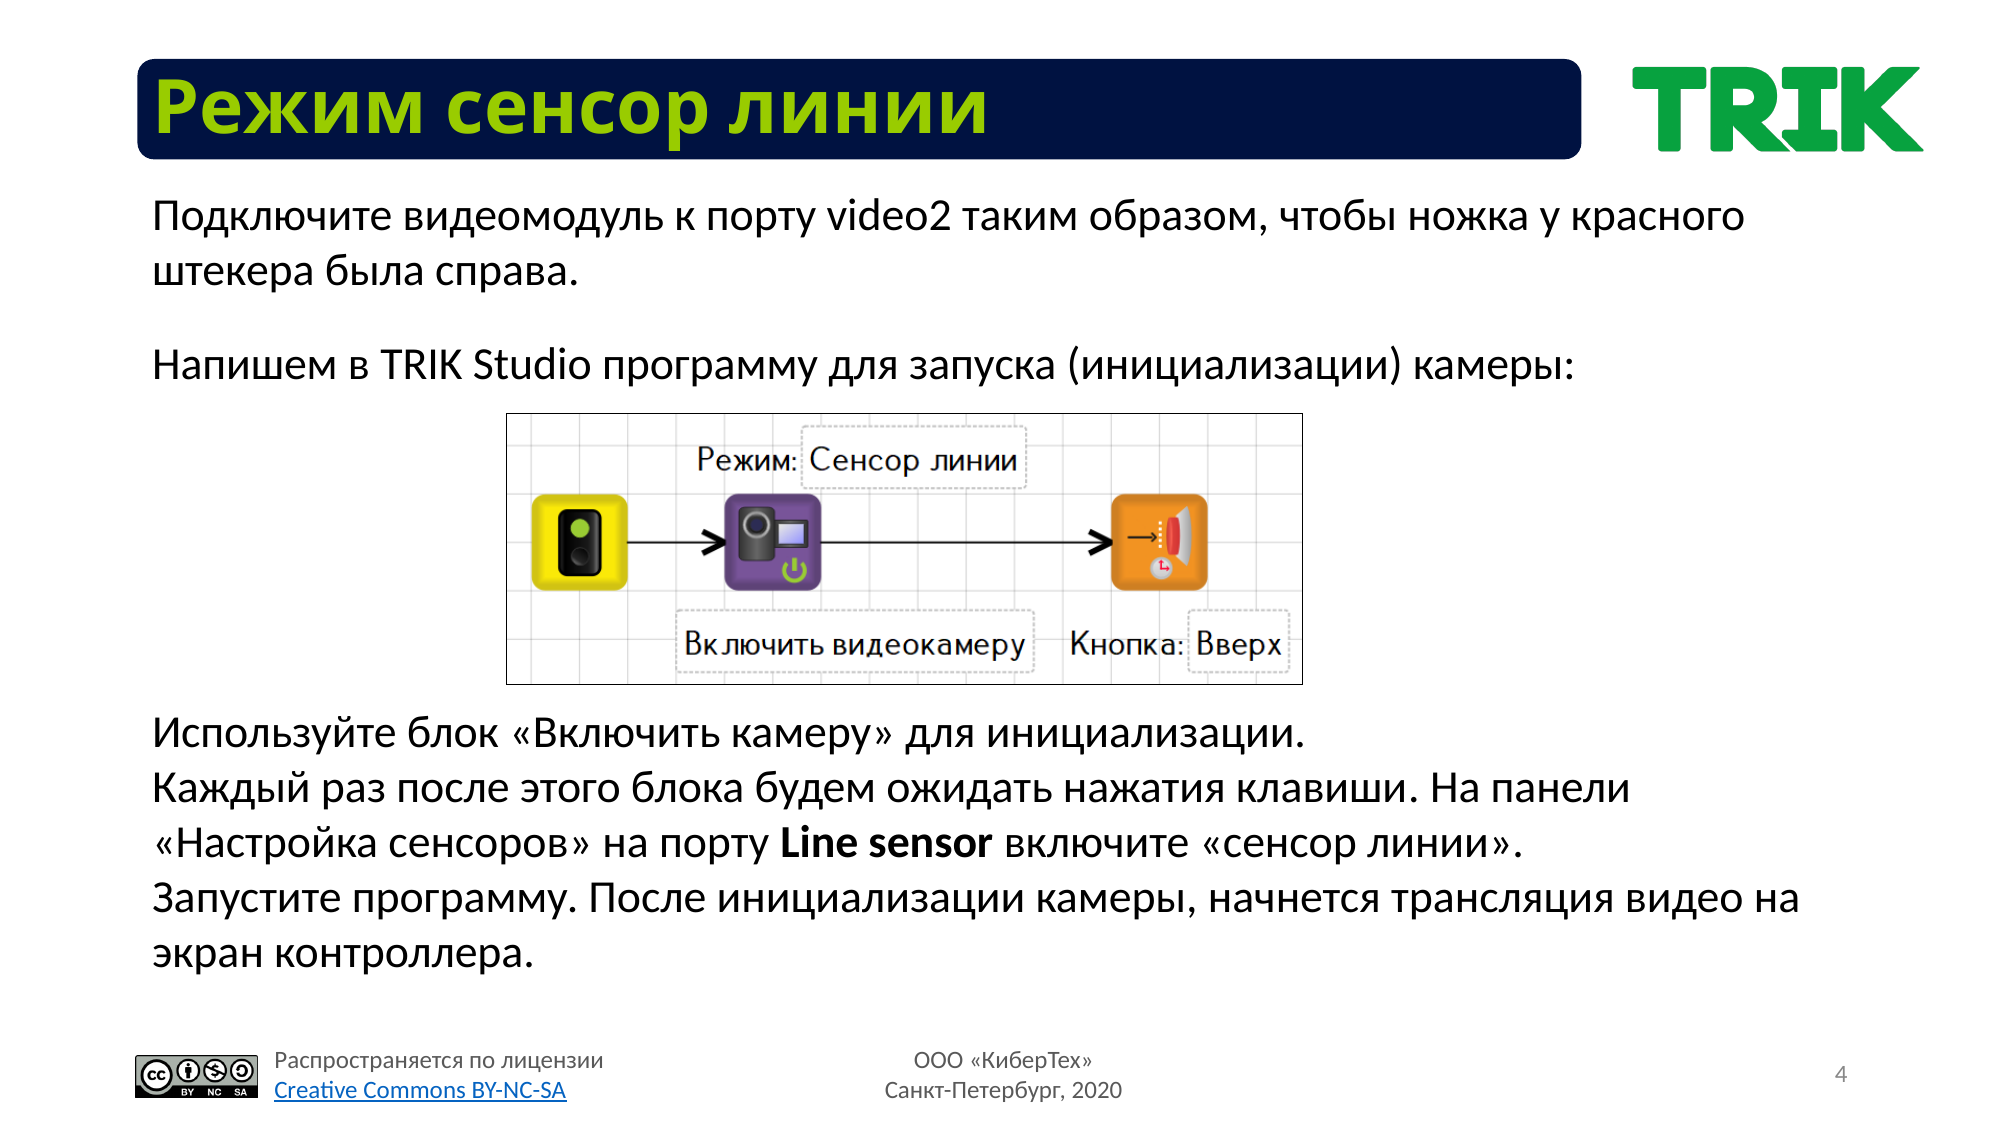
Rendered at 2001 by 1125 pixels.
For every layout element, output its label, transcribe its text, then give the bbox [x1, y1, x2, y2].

picture [1631, 64, 1924, 154]
picture [506, 413, 1303, 685]
text_box Подключите видеомодуль к порту video2 таким образом, чтобы ножка у красного штекера была справа. [137, 177, 1863, 311]
text_box Напишем в TRIK Studio программу для запуска (инициализации) камеры: [137, 326, 1863, 467]
picture [135, 1055, 258, 1098]
title Режим сенсор линии [137, 61, 1582, 163]
text_box Используйте блок «Включить камеру» для инициализации. Каждый раз после этого блока будем ожидать нажатия клавиши. На панели «Настройка сенсоров» на порту Line sensor включите «сенсор линии». Запустите программу. После инициализации камеры, начнется трансляция видео на экран контроллера. [137, 694, 1863, 979]
slide_number 4 [1412, 1042, 1863, 1103]
